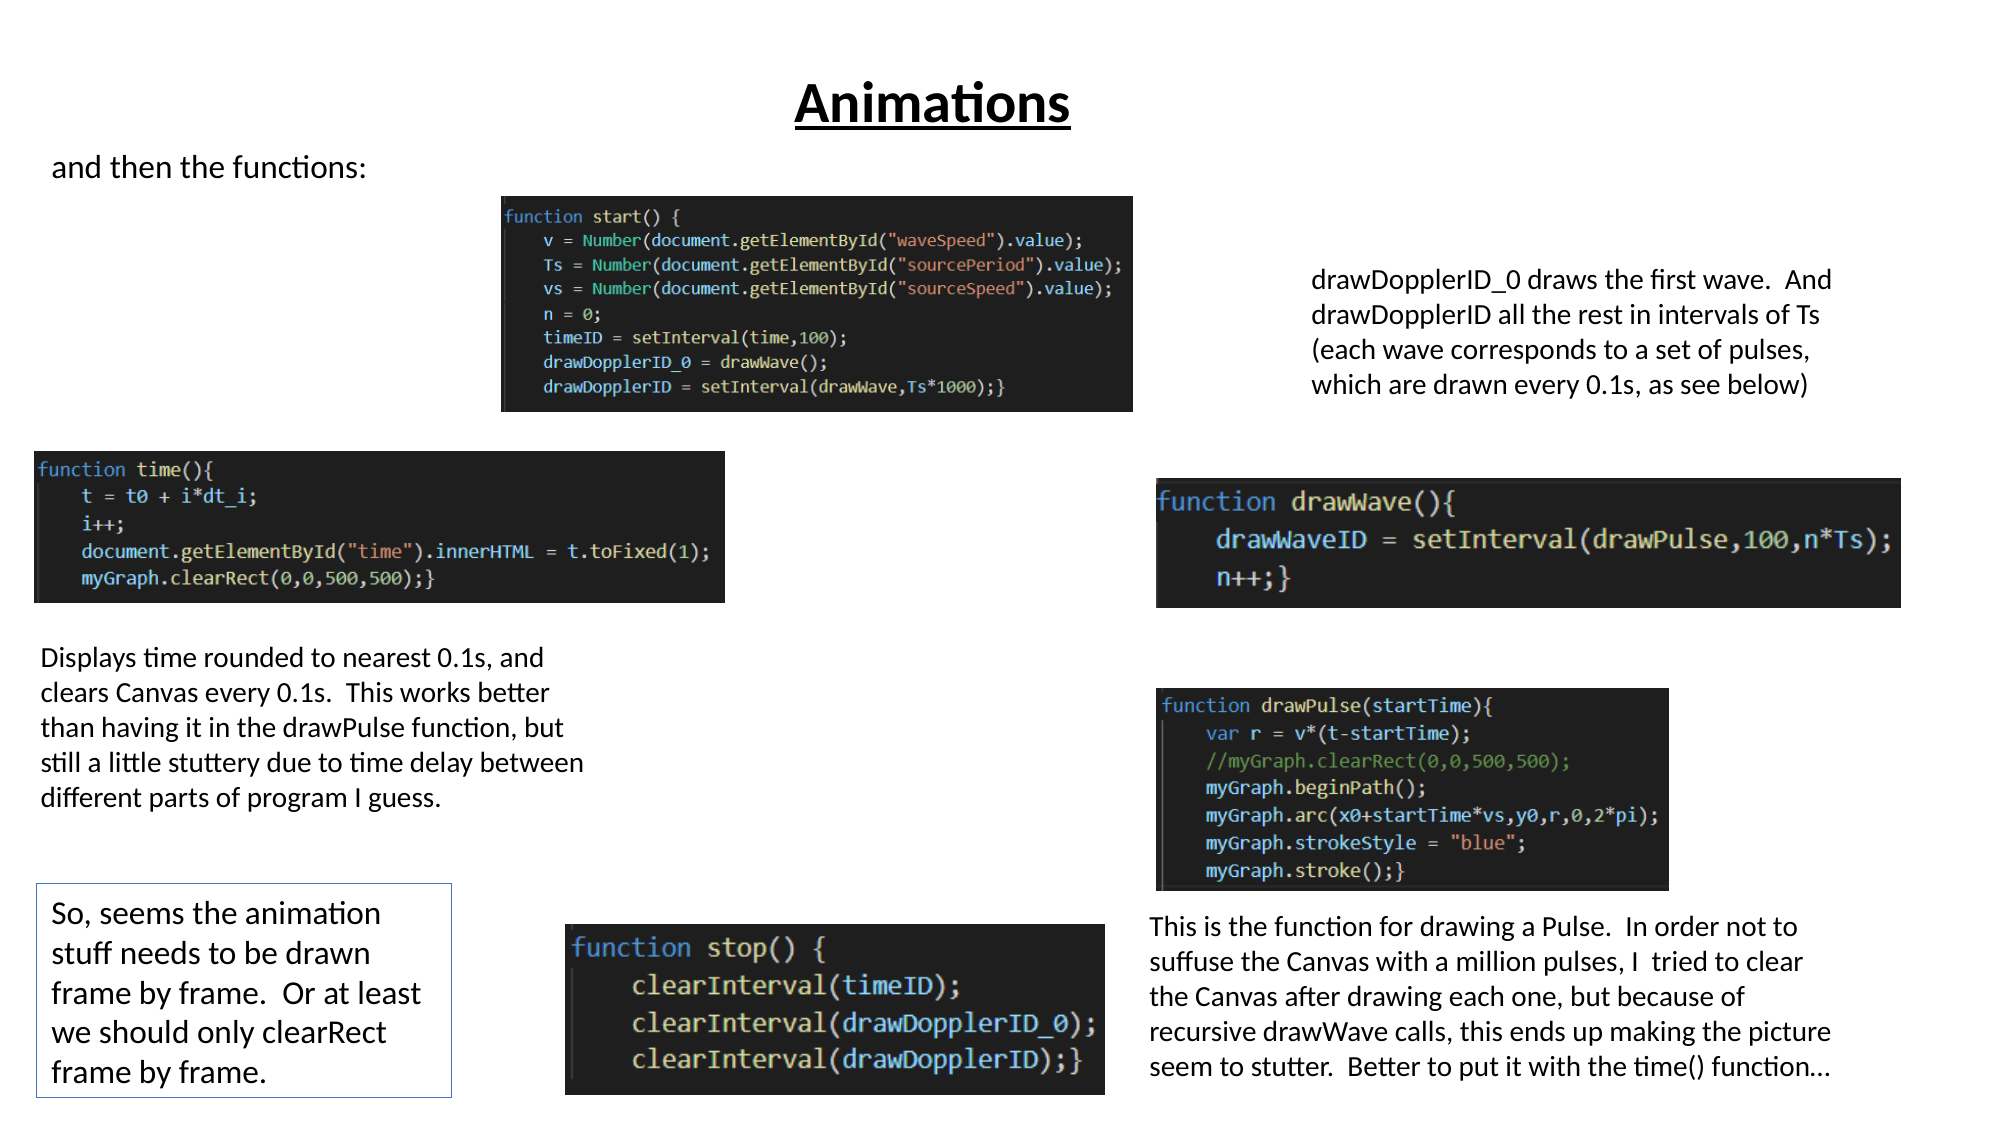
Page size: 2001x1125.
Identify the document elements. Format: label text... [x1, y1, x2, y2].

text_box drawDopplerID_0 draws the first wave. And drawDopplerID all the rest in intervals of Ts (each wave corresponds to a set of pulses, which are drawn every 0.1s, as see below) [1296, 253, 1891, 408]
text_box This is the function for drawing a Pulse. In order not to suffuse the Canvas with a million pulses, I tried to clear the Canvas after drawing each one, but because of recursive drawWave calls, this ends up making the picture seem to stutter. Better to put it with the time() function… [1134, 899, 1851, 1090]
text_box Animations [779, 56, 1104, 142]
text_box Displays time rounded to nearest 0.1s, and clears Canvas every 0.1s. This works better than having it in the drawPulse function, but still a little stuttery due to time delay between different parts of program I guess. [25, 630, 607, 821]
picture [34, 451, 725, 603]
text_box So, seems the animation stuff needs to be drawn frame by frame. Or at least we should only clearRect frame by frame. [36, 883, 452, 1098]
picture [1156, 688, 1669, 891]
picture [564, 924, 1105, 1095]
picture [501, 196, 1133, 412]
picture [1156, 478, 1901, 609]
text_box and then the functions: [36, 138, 404, 193]
